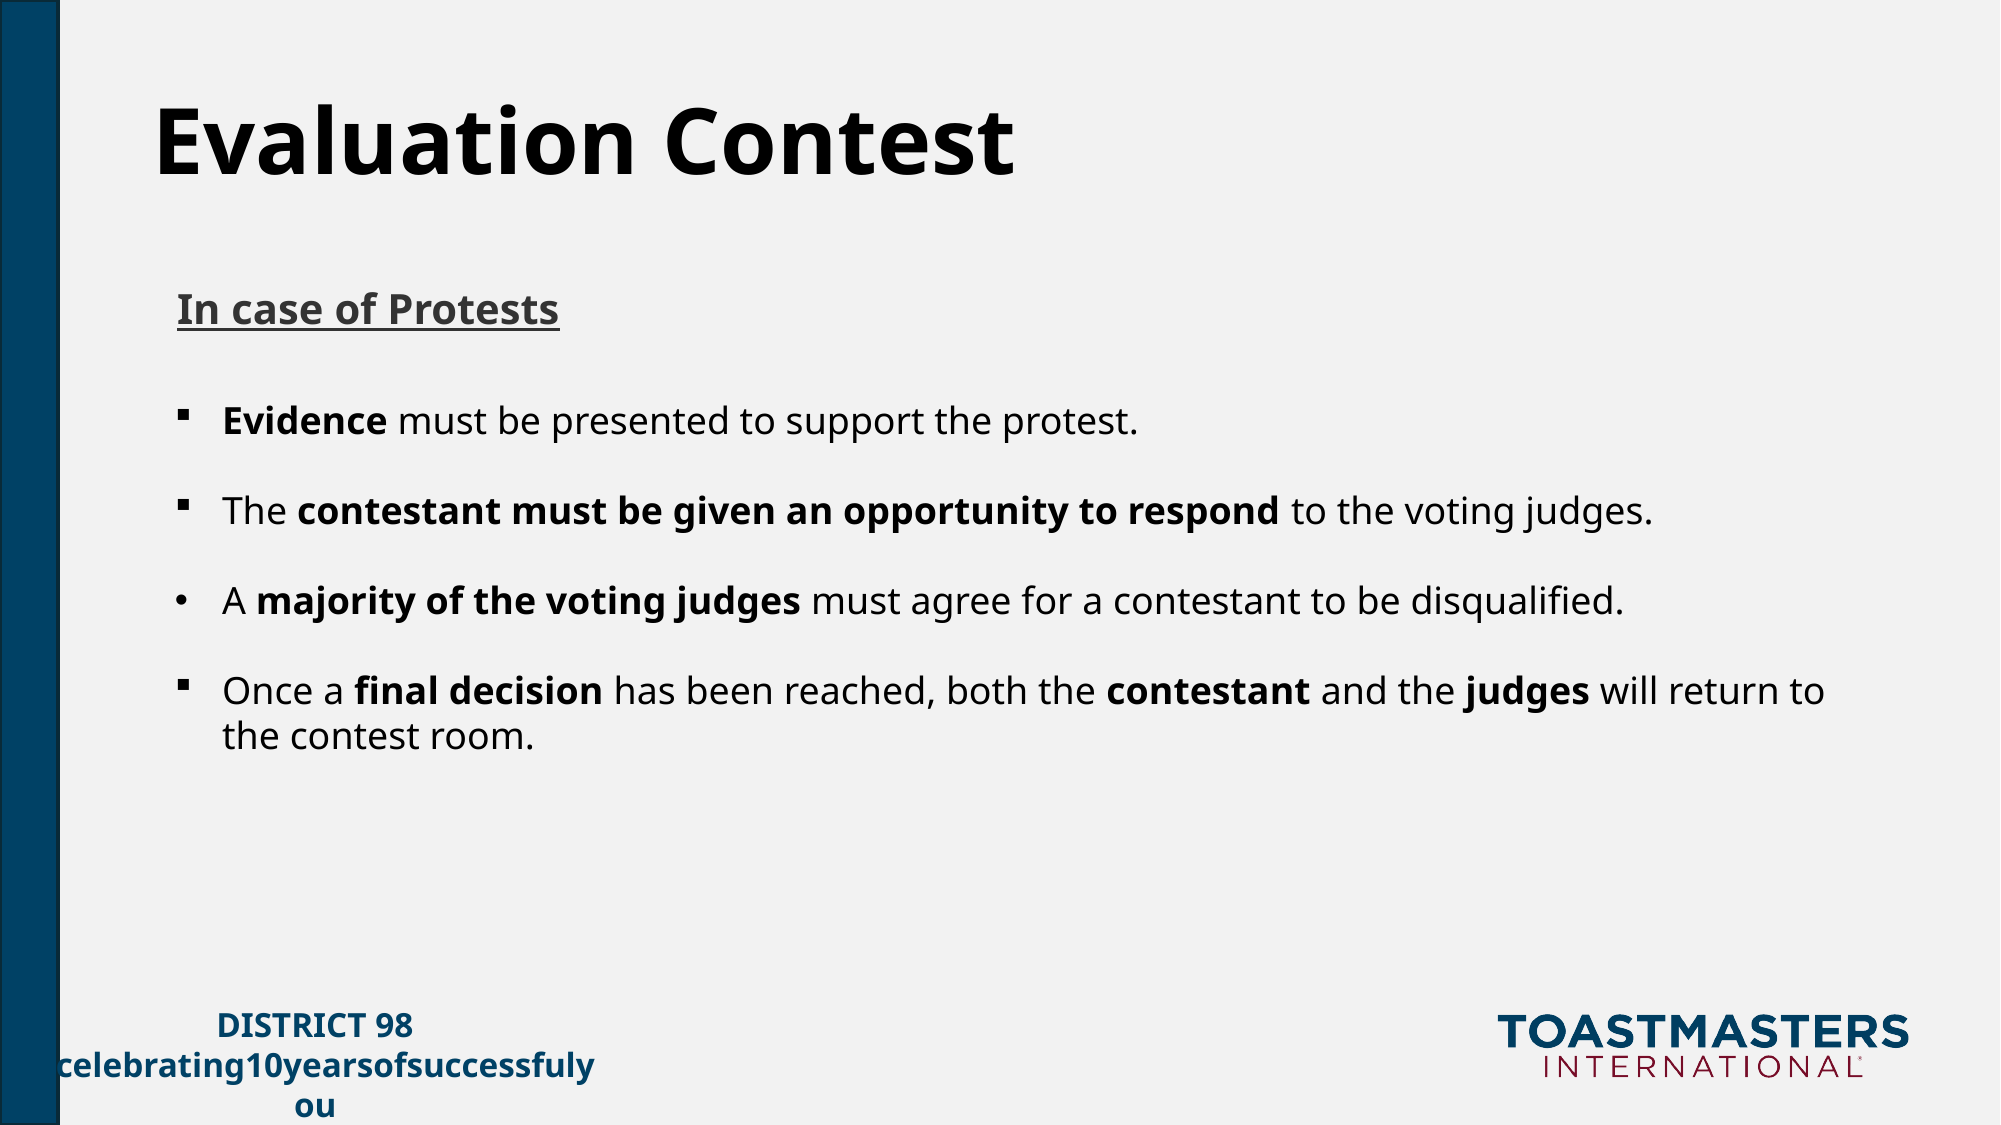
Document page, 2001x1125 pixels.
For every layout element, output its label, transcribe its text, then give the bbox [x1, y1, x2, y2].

picture [1383, 631, 2000, 1125]
text_box In case of Protests Evidence must be presented to support the protest. The contestant must be given an opportunity to respond to the voting judges. A majority of the voting judges must agree for a contestant to be disqualified. Once a final decision has been reached, both the contestant and the judges will return to the contest room. [175, 268, 1871, 835]
text_box DISTRICT 98 #celebrating10yearsofsuccessfulyou [10, 996, 620, 1125]
text_box [0, 0, 60, 1125]
title Evaluation Contest [137, 59, 1944, 229]
